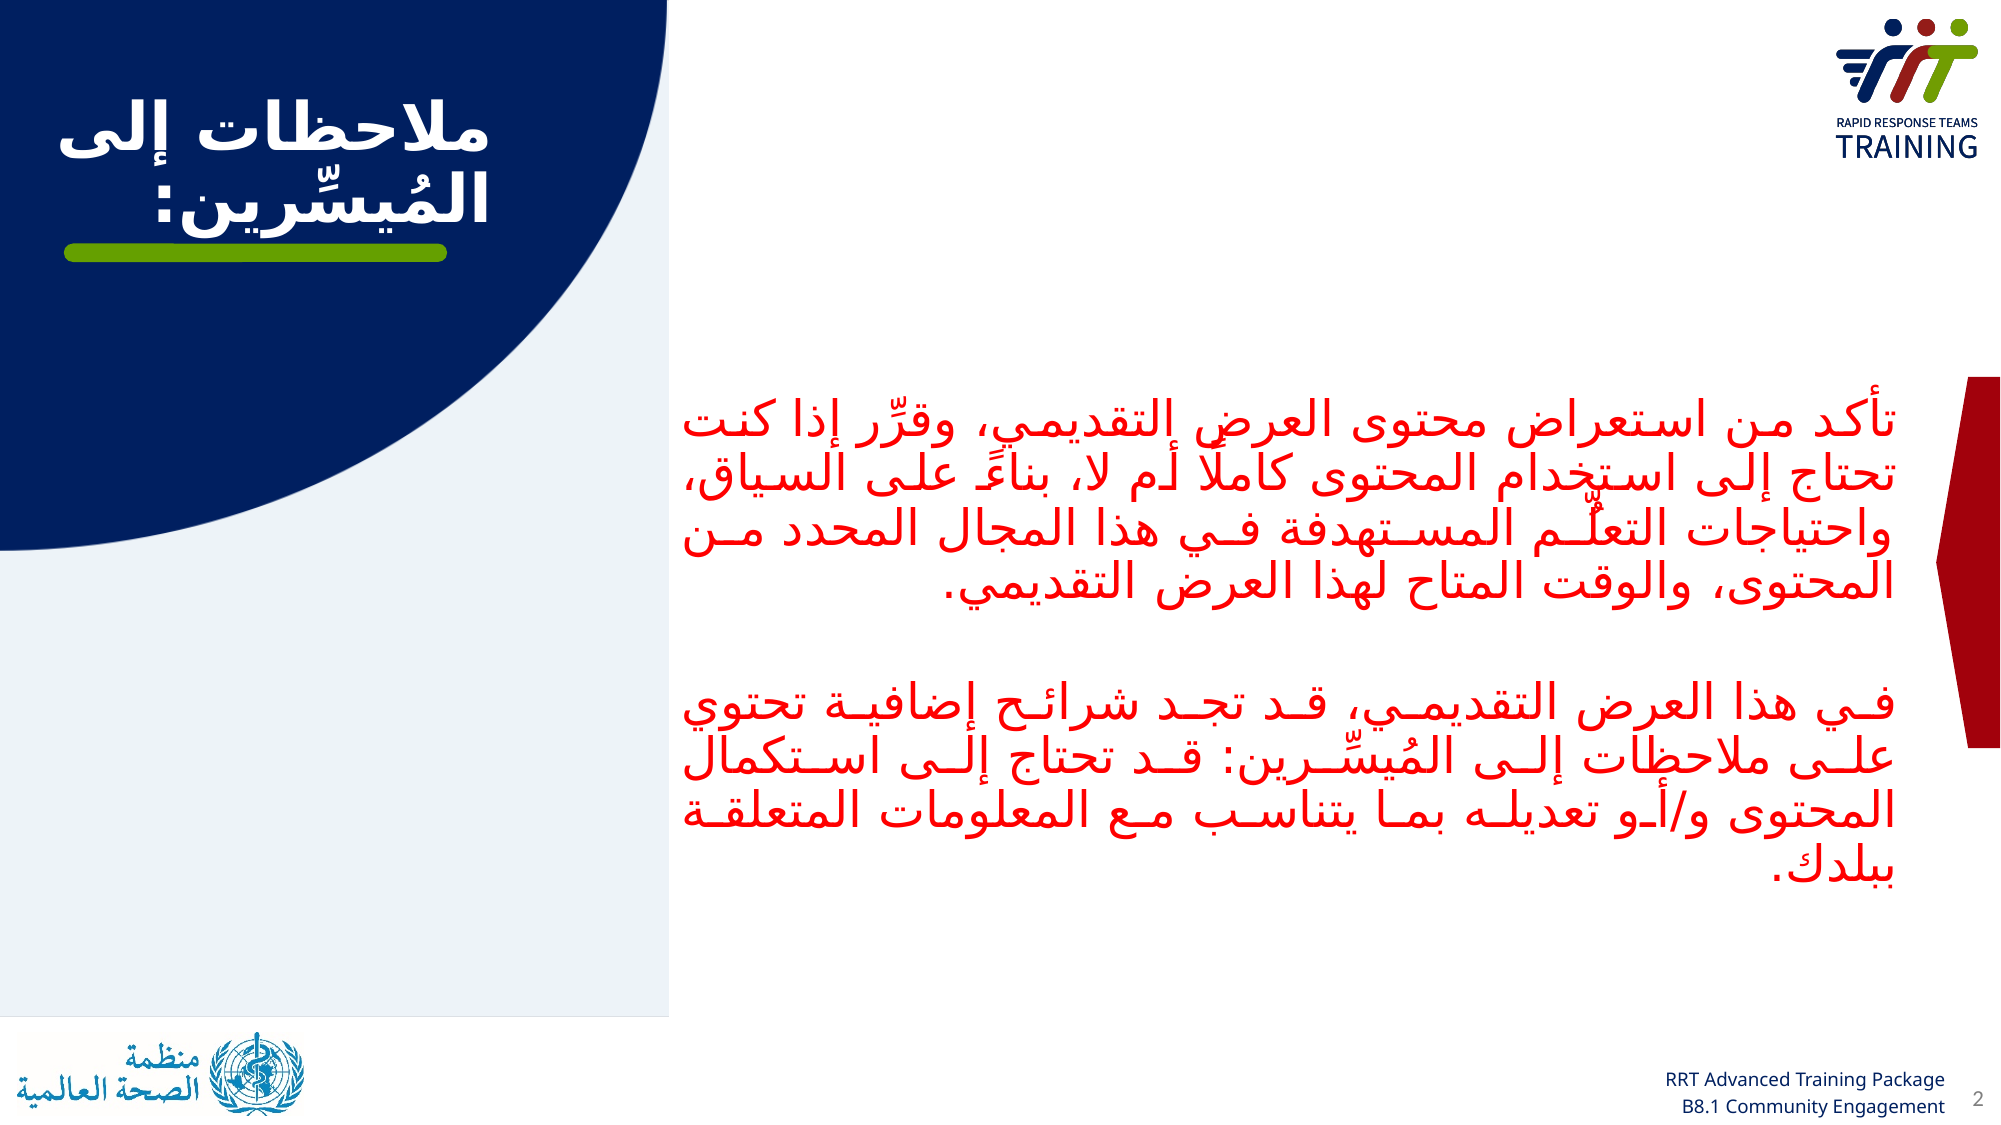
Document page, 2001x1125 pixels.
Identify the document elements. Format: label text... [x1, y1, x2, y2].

picture [0, 0, 669, 1018]
picture [1835, 19, 1978, 167]
title ملاحظات إلى المُيسِّرين: [9, 67, 501, 263]
list تأكد من استعراض محتوى العرض التقديمي، وقرِّر إذا كنت تحتاج إلى استخدام المحتوى كاملًا أم لا، بناءً على السياق، واحتياجات التعلُّم المستهدفة في هذا المجال المحدد من المحتوى، والوقت المتاح لهذا العرض التقديمي. في هذا العرض التقديمي، قد تجد شرائح إضافية تحتوي على ملاحظات إلى المُيسِّرين: قد تحتاج إلى استكمال المحتوى و/أو تعديله بما يتناسب مع المعلومات المتعلقة ببلدك. [681, 326, 1899, 777]
picture [17, 1032, 304, 1116]
text_box [63, 243, 448, 263]
